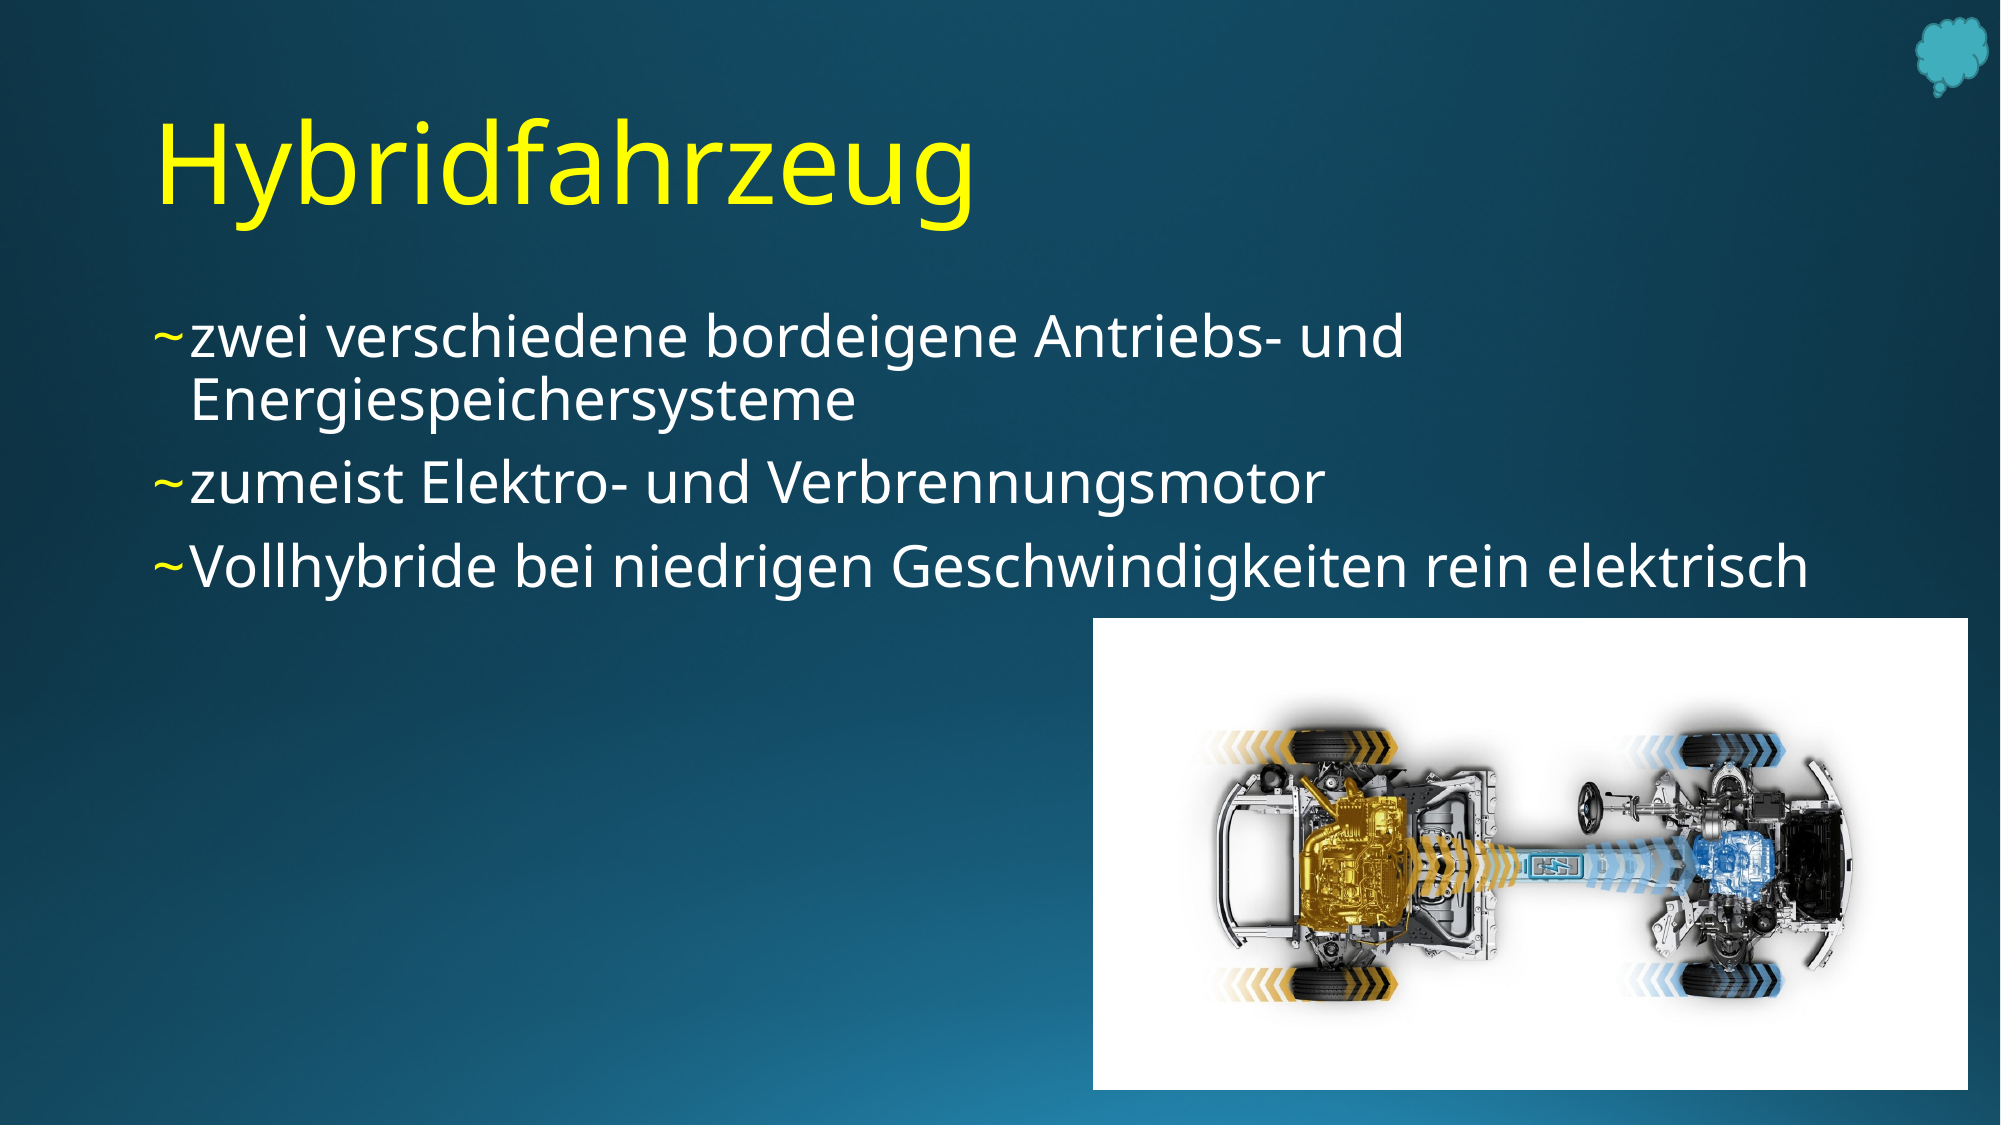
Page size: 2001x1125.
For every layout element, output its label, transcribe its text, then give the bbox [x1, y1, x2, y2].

list zwei verschiedene bordeigene Antriebs- und Energiespeichersysteme zumeist Elektro- und Verbrennungsmotor Vollhybride bei niedrigen Geschwindigkeiten rein elektrisch [137, 299, 1910, 1014]
title Hybridfahrzeug [137, 59, 1863, 278]
picture [0, 0, 2001, 1125]
